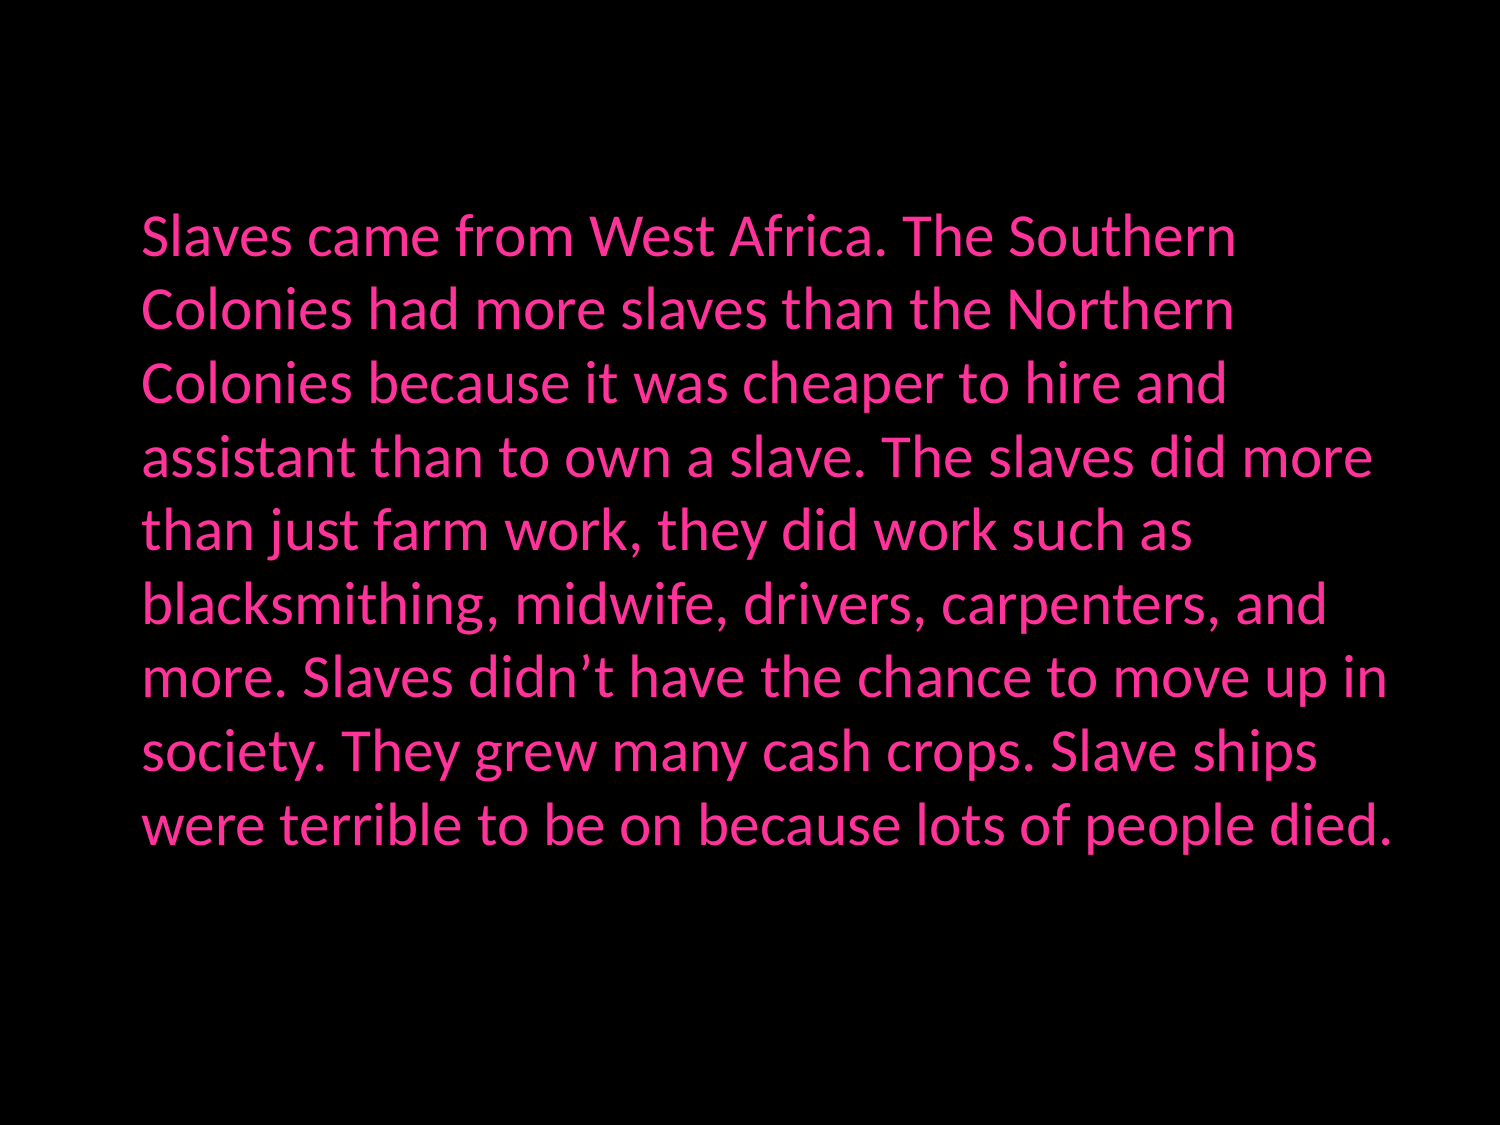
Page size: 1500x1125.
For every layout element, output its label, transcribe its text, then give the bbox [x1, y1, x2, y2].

list Slaves came from West Africa. The Southern Colonies had more slaves than the Northern Colonies because it was cheaper to hire and assistant than to own a slave. The slaves did more than just farm work, they did work such as blacksmithing, midwife, drivers, carpenters, and more. Slaves didn’t have the chance to move up in society. They grew many cash crops. Slave ships were terrible to be on because lots of people died. [75, 187, 1425, 930]
